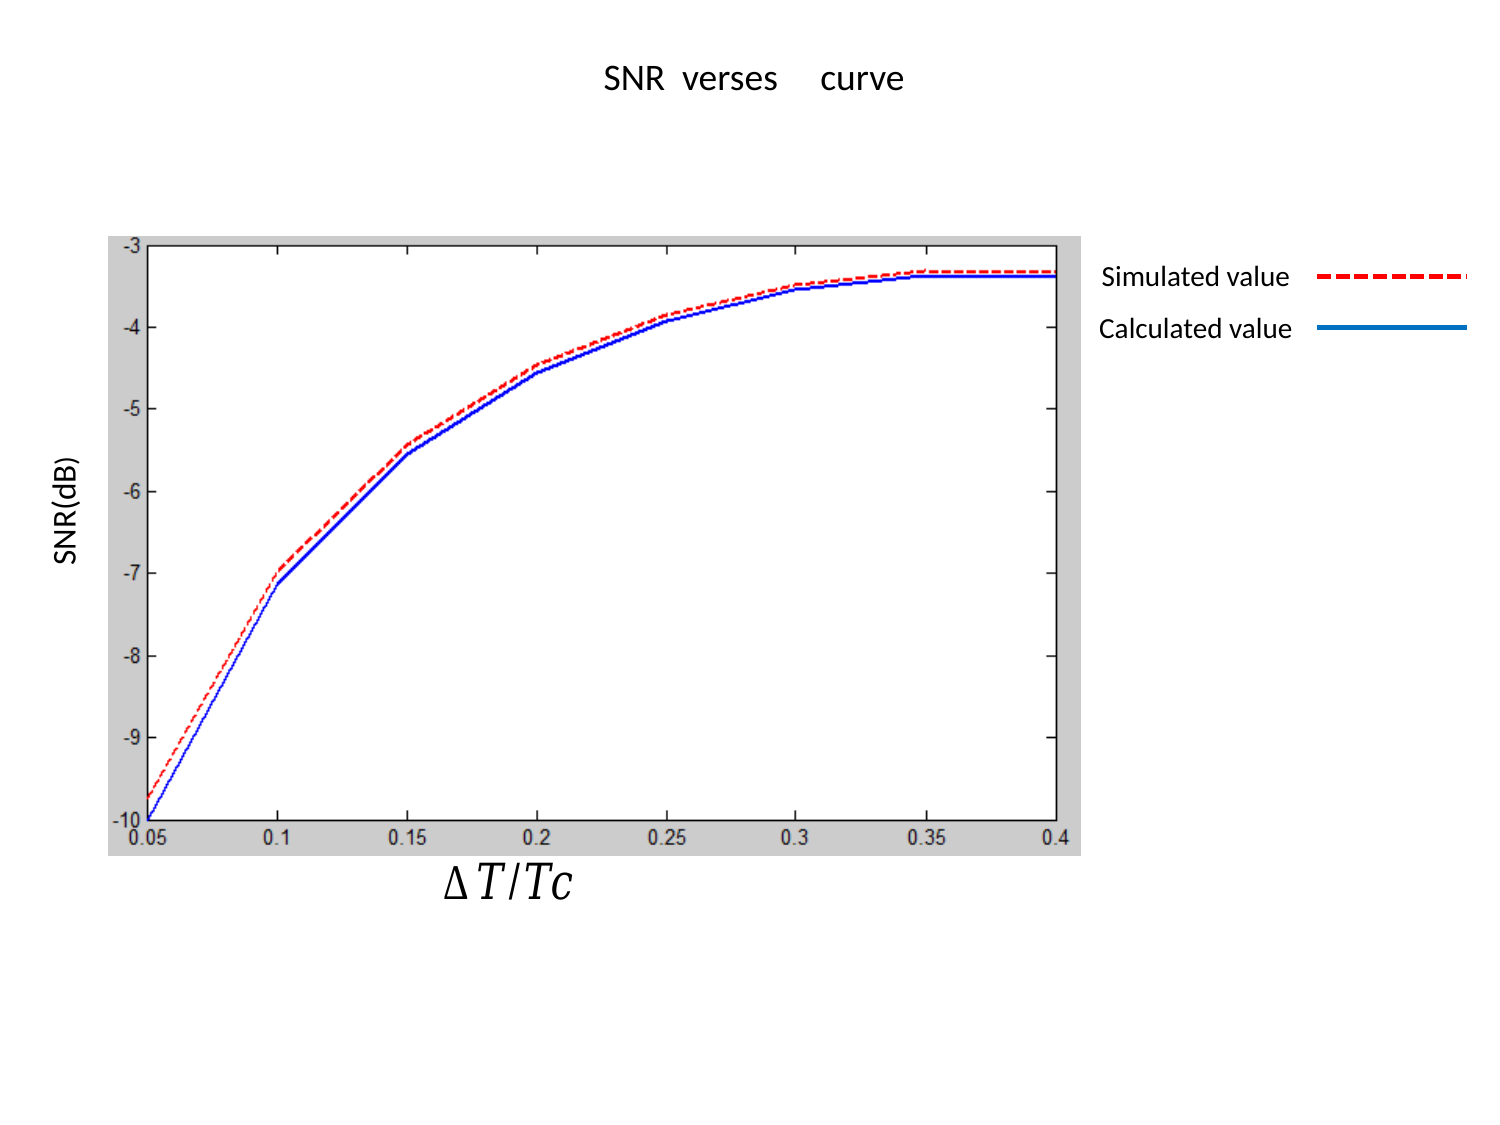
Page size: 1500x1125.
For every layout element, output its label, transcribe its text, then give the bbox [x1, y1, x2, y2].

text_box SNR(dB) [34, 441, 90, 581]
text_box Calculated value [1086, 301, 1308, 352]
text_box Simulated value [1086, 249, 1305, 300]
picture [108, 236, 1081, 856]
